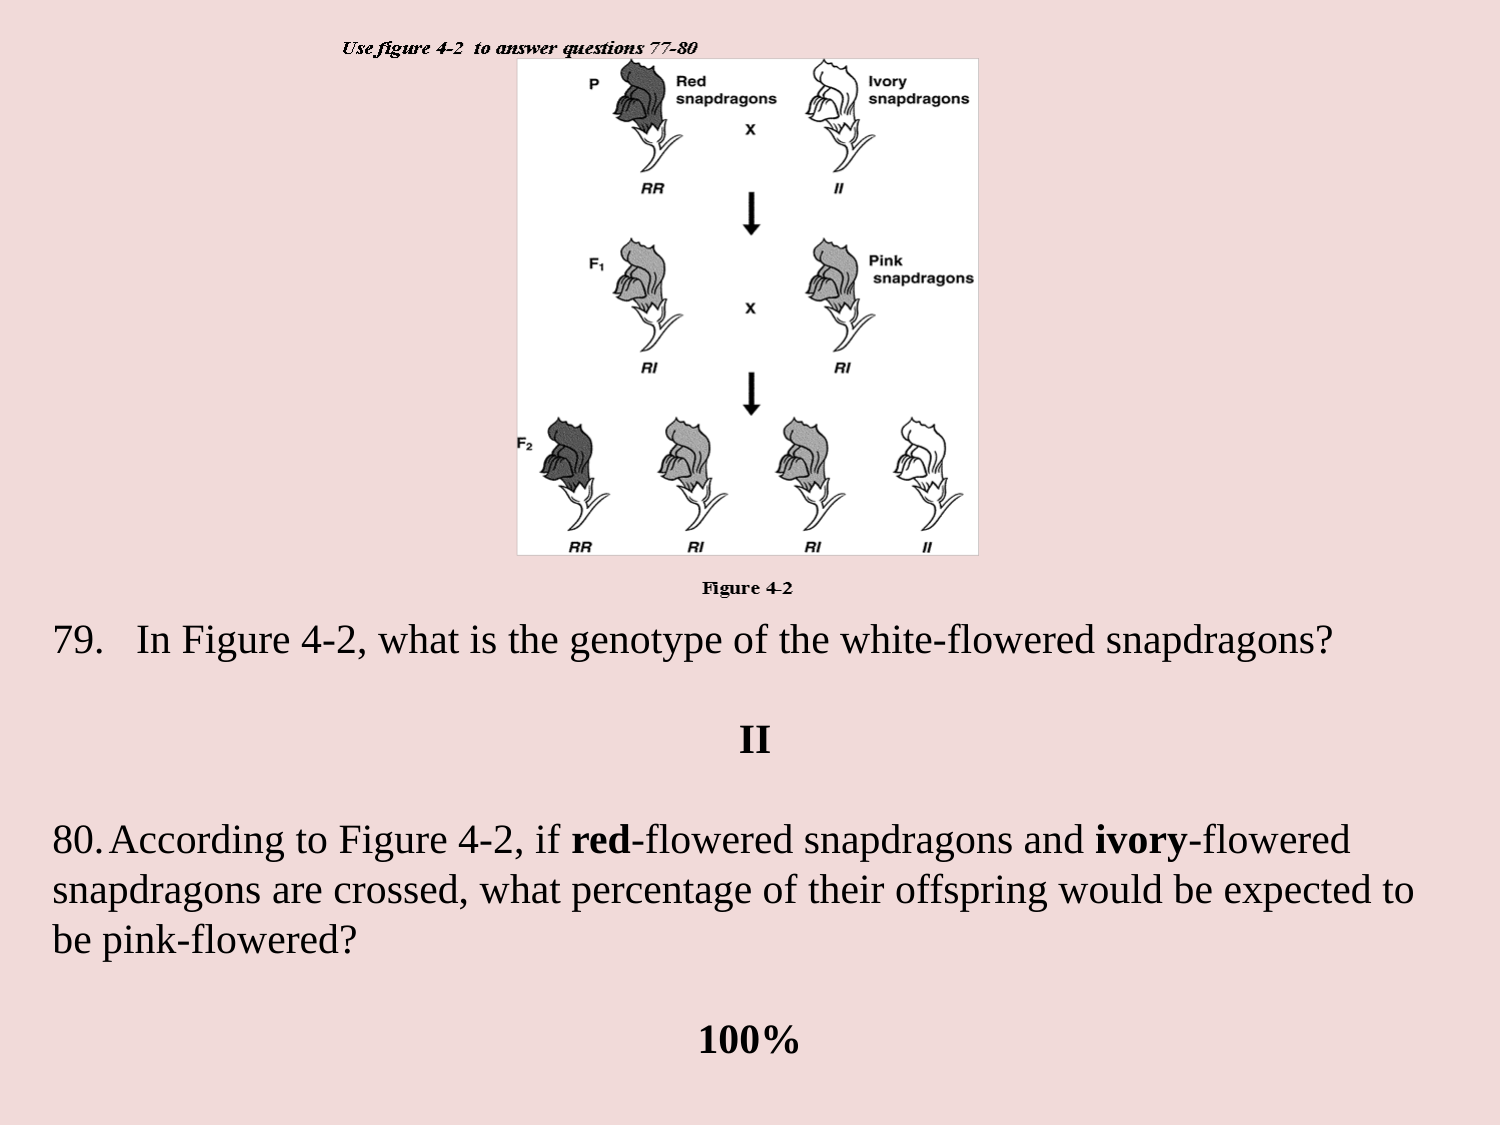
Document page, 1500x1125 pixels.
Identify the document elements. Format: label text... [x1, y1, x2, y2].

picture [341, 37, 1153, 600]
text_box 79. In Figure 4-2, what is the genotype of the white-flowered snapdragons? II According to Figure 4-2, if red-flowered snapdragons and ivory-flowered snapdragons are crossed, what percentage of their offspring would be expected to be pink-flowered? 100% [37, 604, 1463, 1070]
